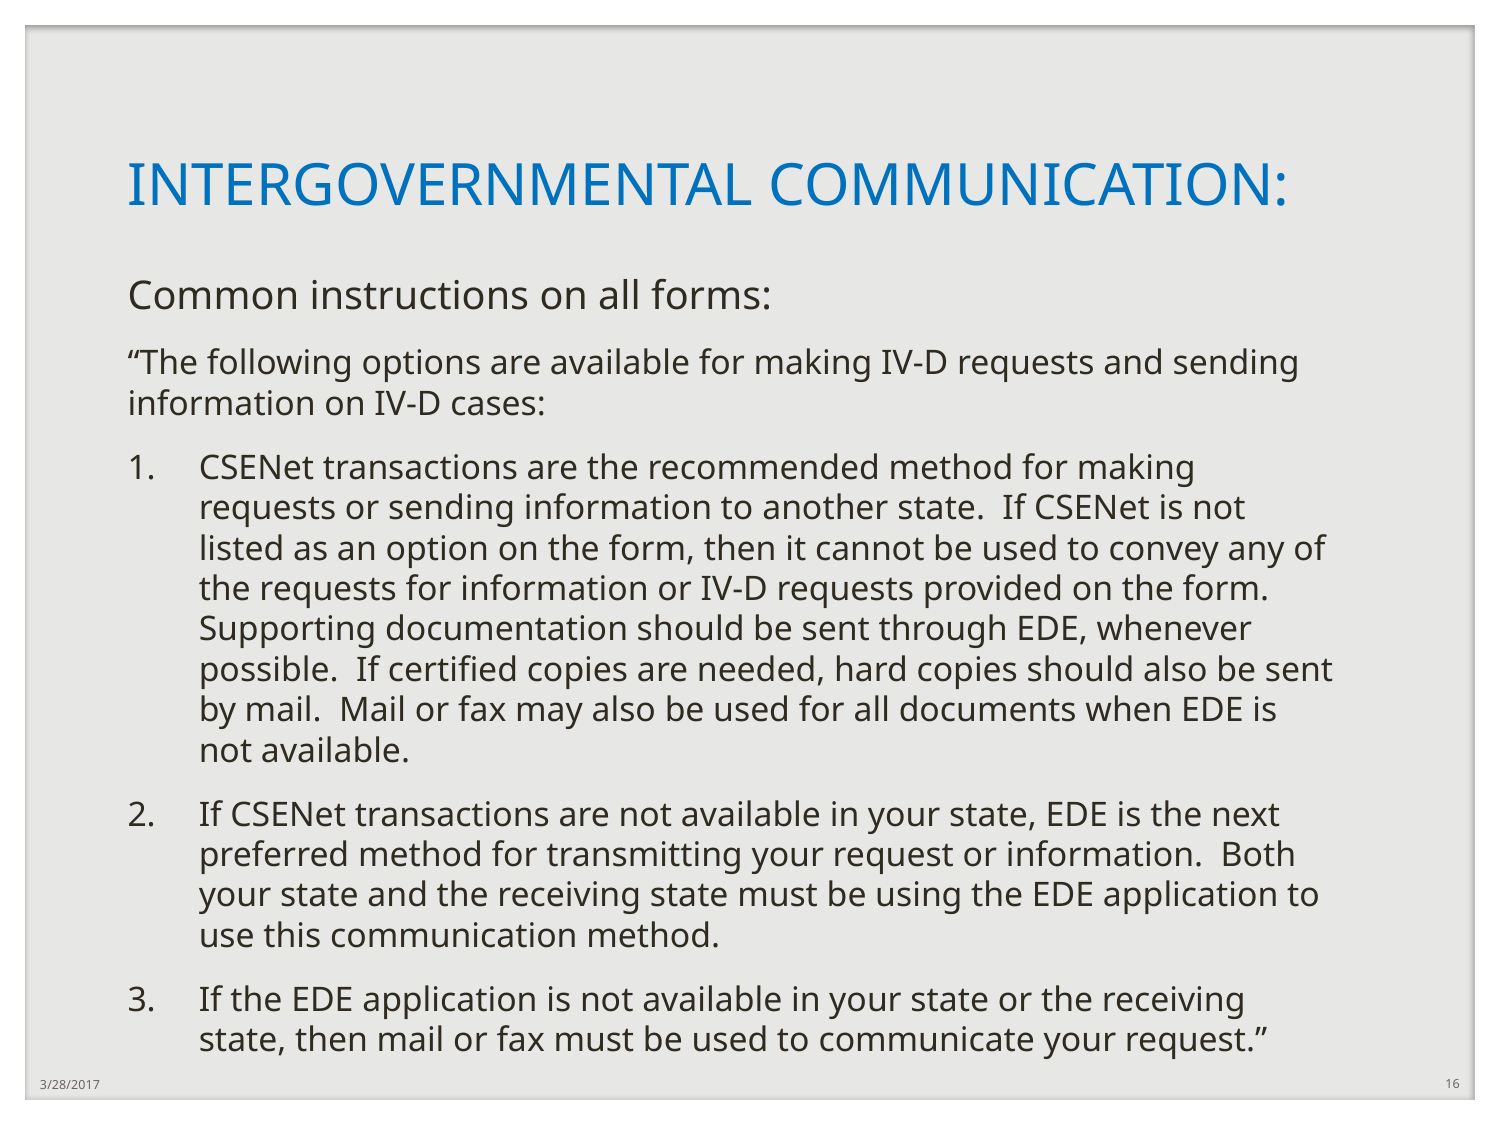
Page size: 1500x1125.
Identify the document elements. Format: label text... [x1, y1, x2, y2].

slide_number 16 [1125, 1069, 1475, 1100]
list Common instructions on all forms: “The following options are available for making IV-D requests and sending information on IV-D cases: CSENet transactions are the recommended method for making requests or sending information to another state. If CSENet is not listed as an option on the form, then it cannot be used to convey any of the requests for information or IV-D requests provided on the form. Supporting documentation should be sent through EDE, whenever possible. If certified copies are needed, hard copies should also be sent by mail. Mail or fax may also be used for all documents when EDE is not available. If CSENet transactions are not available in your state, EDE is the next preferred method for transmitting your request or information. Both your state and the receiving state must be using the EDE application to use this communication method. If the EDE application is not available in your state or the receiving state, then mail or fax must be used to communicate your request.” [112, 262, 1350, 1070]
title Intergovernmental communication: [112, 139, 1350, 225]
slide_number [24, 1069, 375, 1100]
